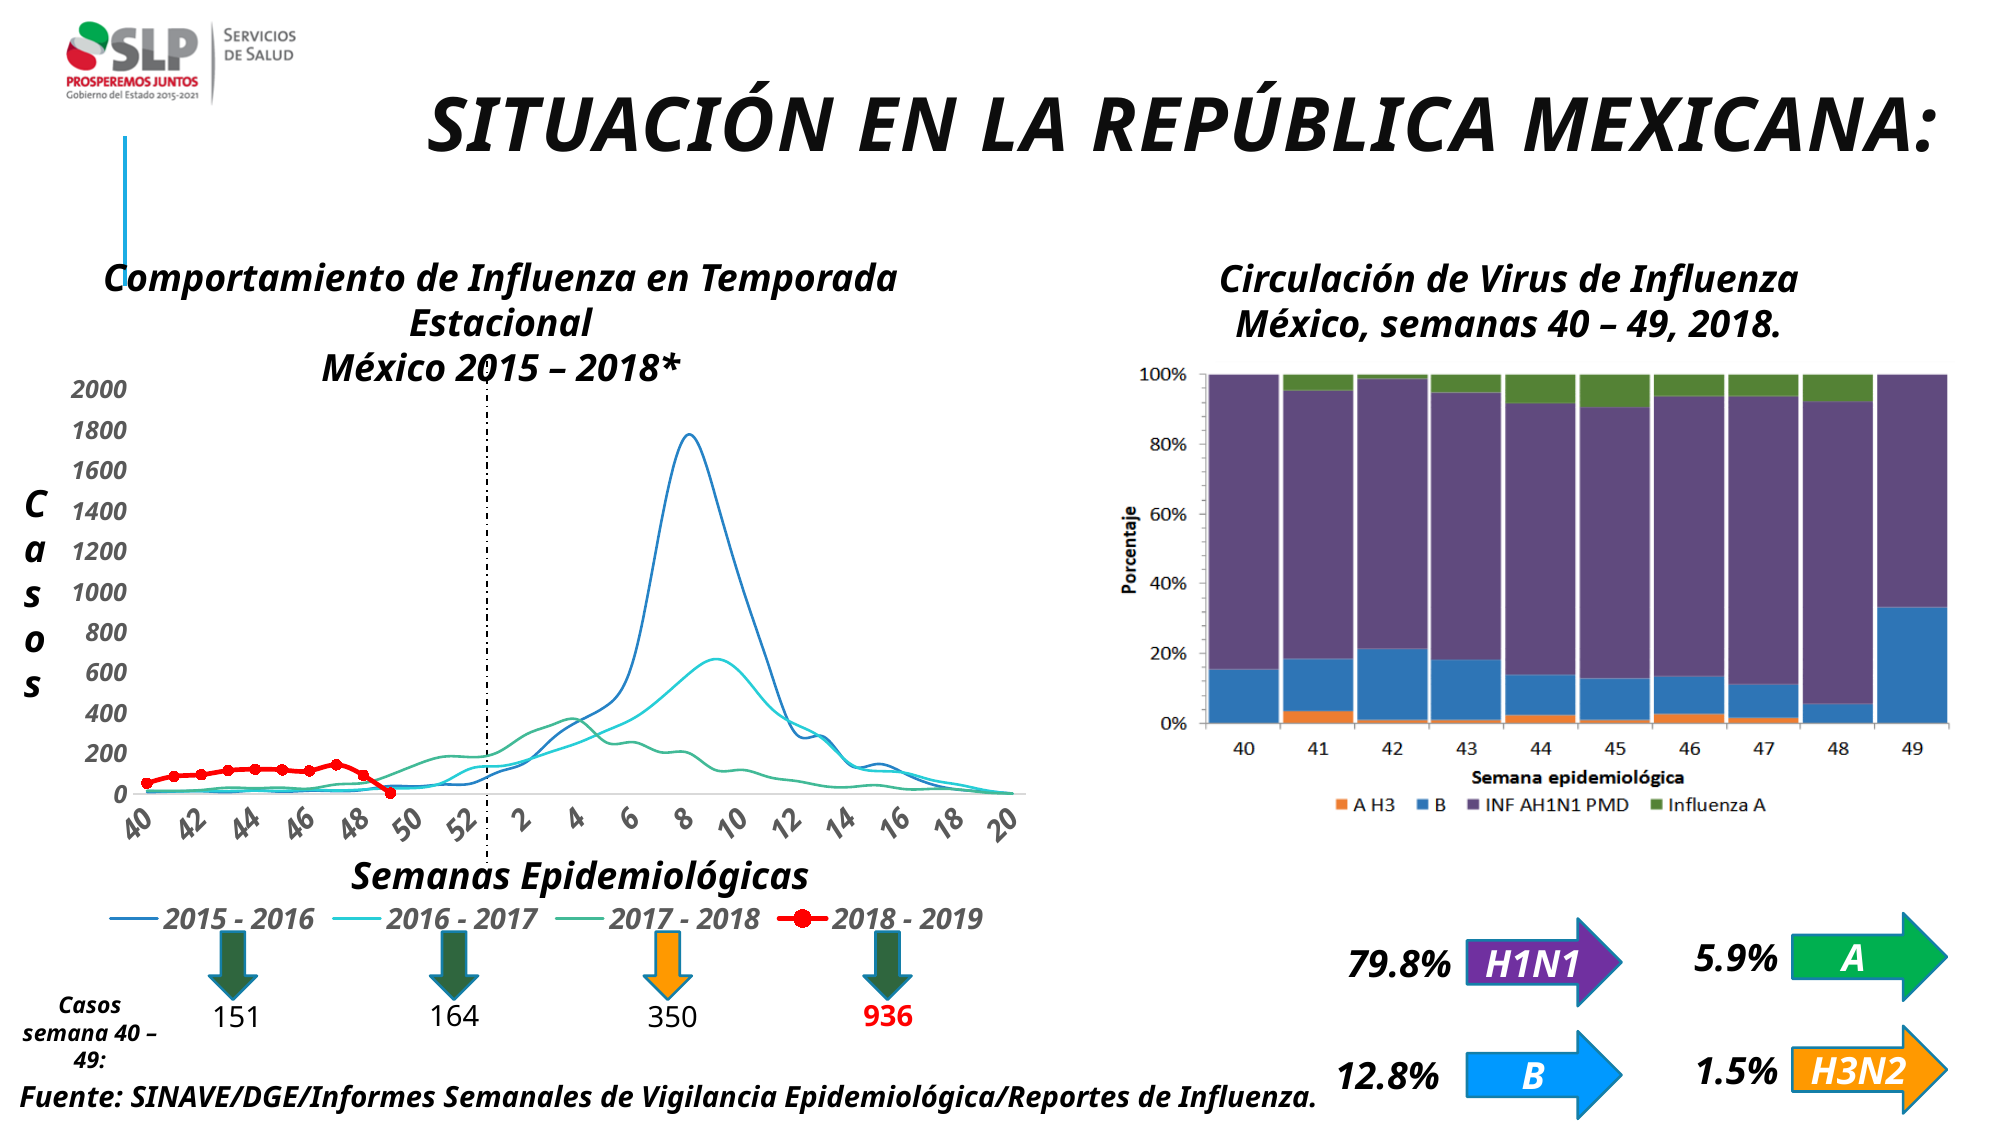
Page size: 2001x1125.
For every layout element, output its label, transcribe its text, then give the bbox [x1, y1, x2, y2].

text_box 12.8% [1296, 1044, 1479, 1070]
text_box Comportamiento de Influenza en Temporada Estacional México 2015 – 2018* [9, 246, 993, 397]
text_box 79.8% [1322, 932, 1477, 992]
text_box Casos [9, 473, 36, 713]
text_box H1N1 [1477, 917, 1623, 1008]
text_box Casos semana 40 – 49: [4, 983, 176, 1081]
picture [31, 0, 321, 112]
text_box H3N2 [1803, 1024, 1948, 1115]
text_box [207, 952, 259, 1001]
text_box 151 [184, 990, 290, 1041]
text_box 350 [620, 991, 726, 1041]
text_box 5.9% [1670, 926, 1803, 987]
chart [43, 363, 1050, 946]
picture [1110, 360, 1956, 818]
text_box [428, 952, 480, 1001]
text_box 936 [835, 990, 941, 1040]
text_box [862, 952, 913, 1001]
text_box A [1803, 911, 1948, 1002]
text_box Fuente: SINAVE/DGE/Informes Semanales de Vigilancia Epidemiológica/Reportes de Influenza. [4, 1070, 1798, 1121]
text_box 1.5% [1670, 1039, 1803, 1099]
text_box 164 [401, 990, 507, 1040]
text_box B [1479, 1029, 1619, 1070]
title Situación en la República Mexicana: [229, 20, 1955, 239]
text_box Circulación de Virus de Influenza México, semanas 40 – 49, 2018. [1096, 247, 1923, 353]
text_box [642, 952, 694, 991]
